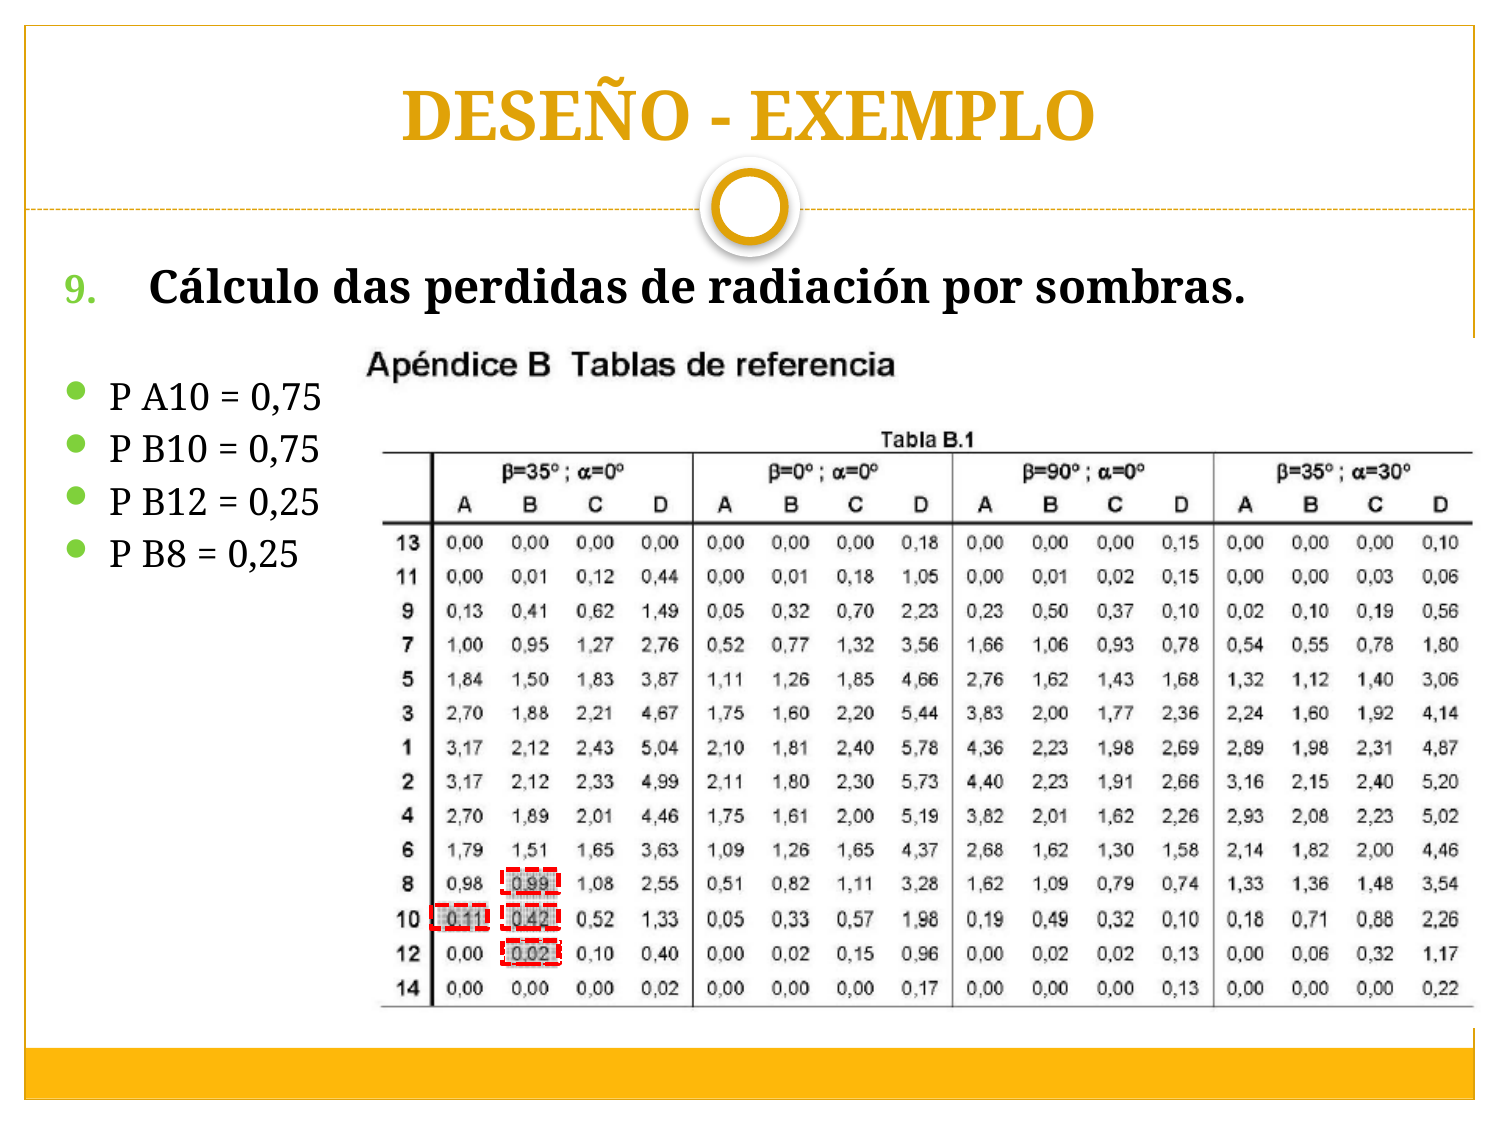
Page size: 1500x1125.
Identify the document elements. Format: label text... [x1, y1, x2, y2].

list Cálculo das perdidas de radiación por sombras. P A10 = 0,75 P B10 = 0,75 P B12 = 0,25 P B8 = 0,25 [49, 250, 1445, 1001]
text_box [430, 869, 559, 965]
title DESEÑO - EXEMPLO [49, 37, 1450, 162]
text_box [339, 337, 1500, 1028]
